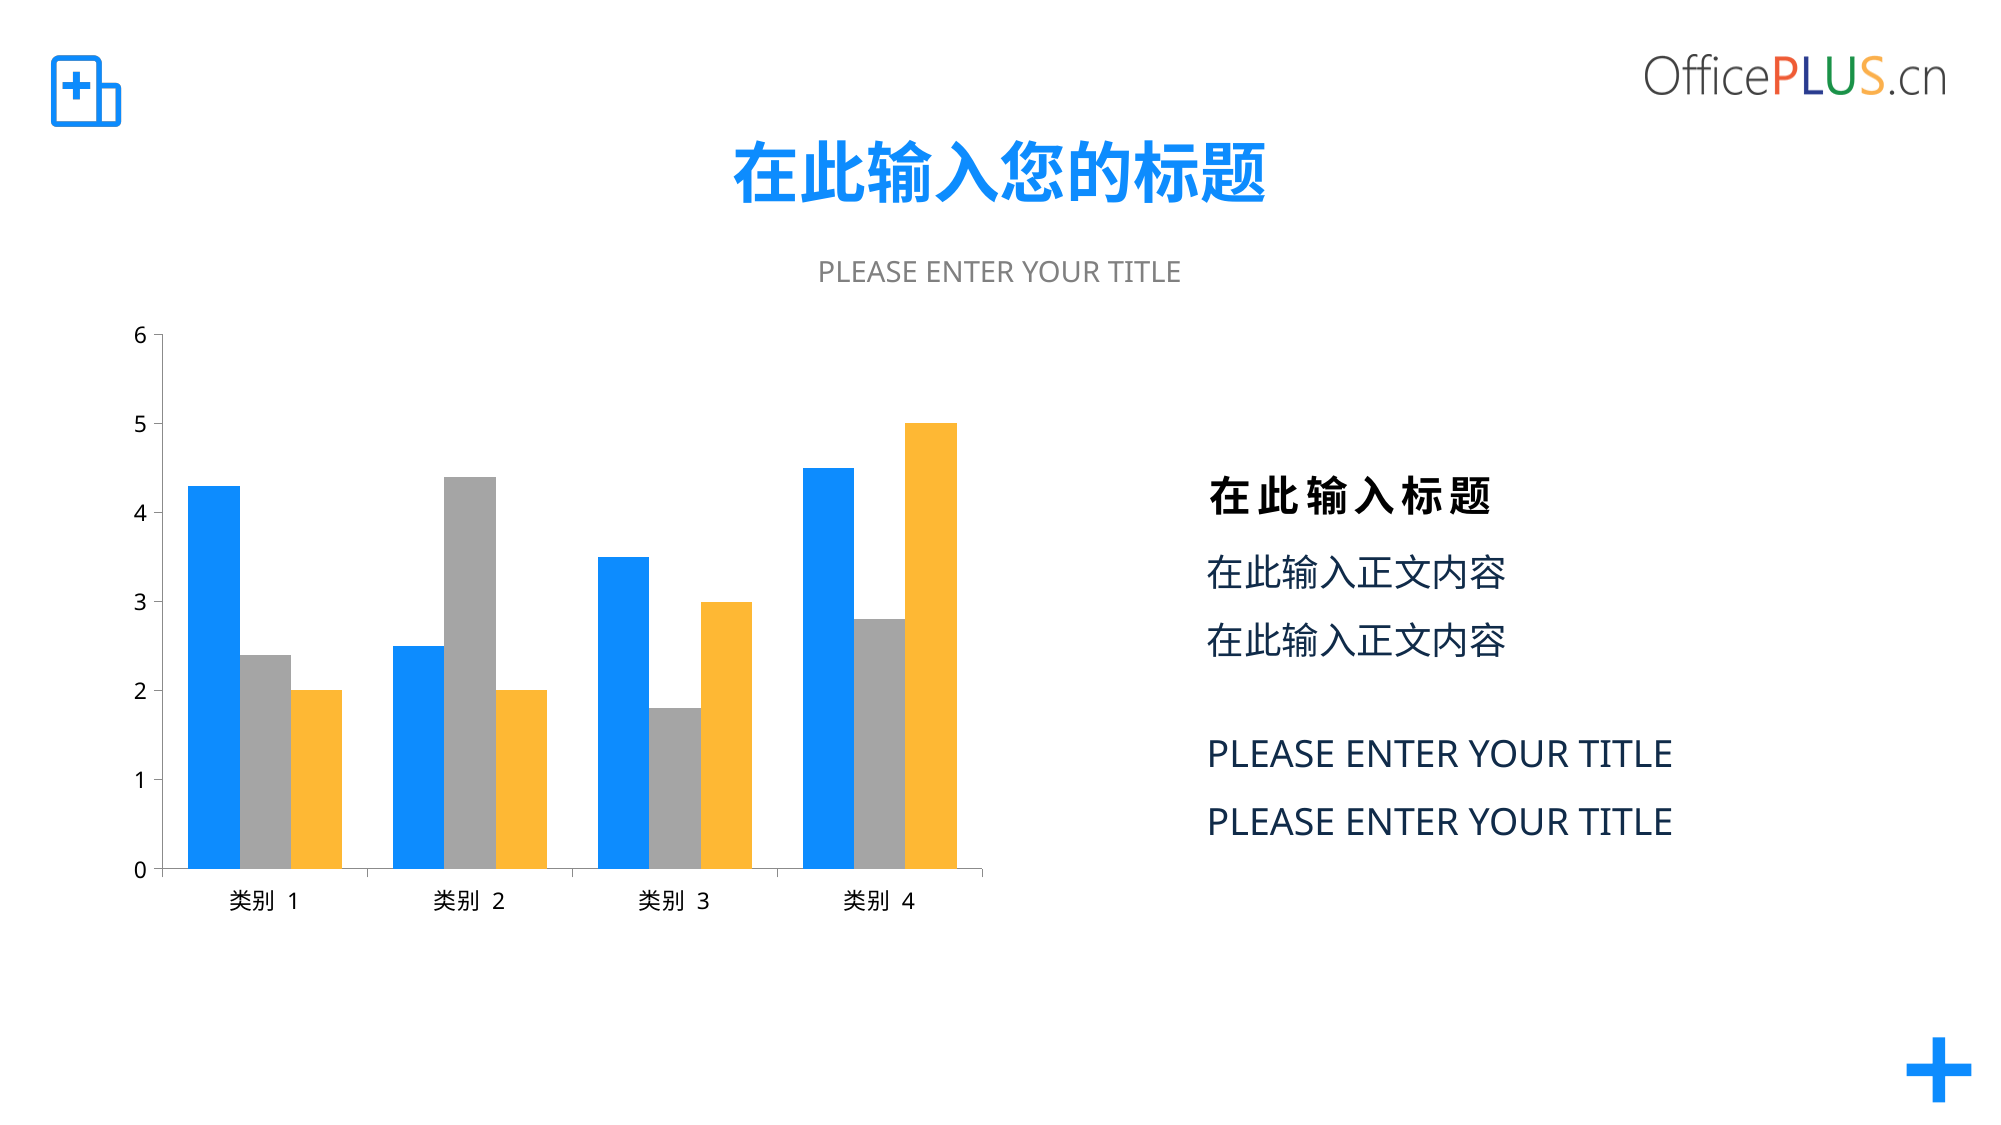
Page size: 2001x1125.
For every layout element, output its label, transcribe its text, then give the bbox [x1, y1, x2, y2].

text_box 在此输入您的标题 [718, 123, 1282, 219]
picture [45, 50, 127, 132]
text_box 在此输入正文内容 在此输入正文内容 [1191, 519, 1613, 669]
text_box Please enter your title Please enter your title [1191, 700, 1728, 851]
text_box Please enter your title [739, 228, 1261, 296]
picture [1645, 54, 1945, 95]
text_box 在此输入标题 [1195, 462, 1507, 527]
chart [116, 306, 1000, 929]
